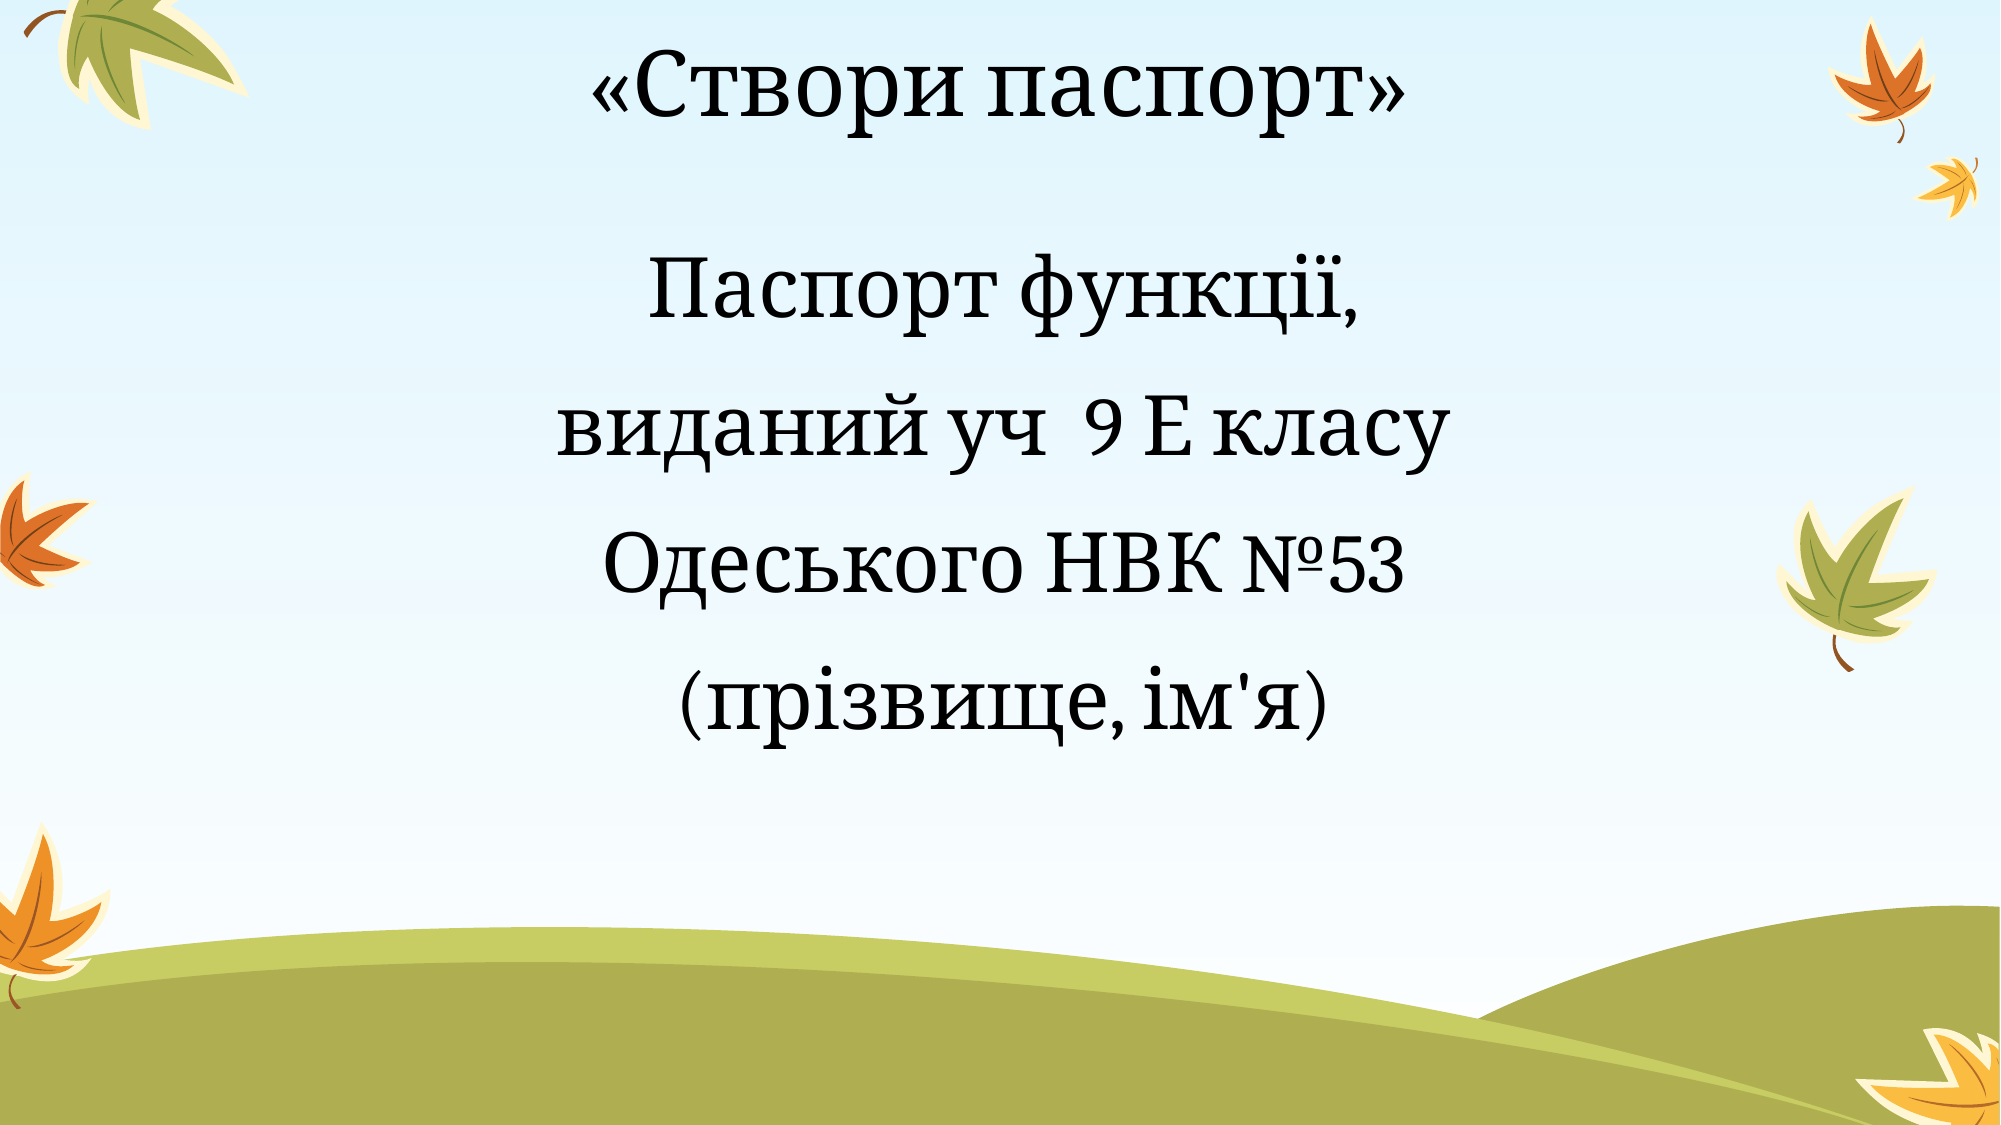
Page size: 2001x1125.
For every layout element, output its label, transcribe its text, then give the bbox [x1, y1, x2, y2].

title «Створи паспорт» [249, 12, 1749, 144]
